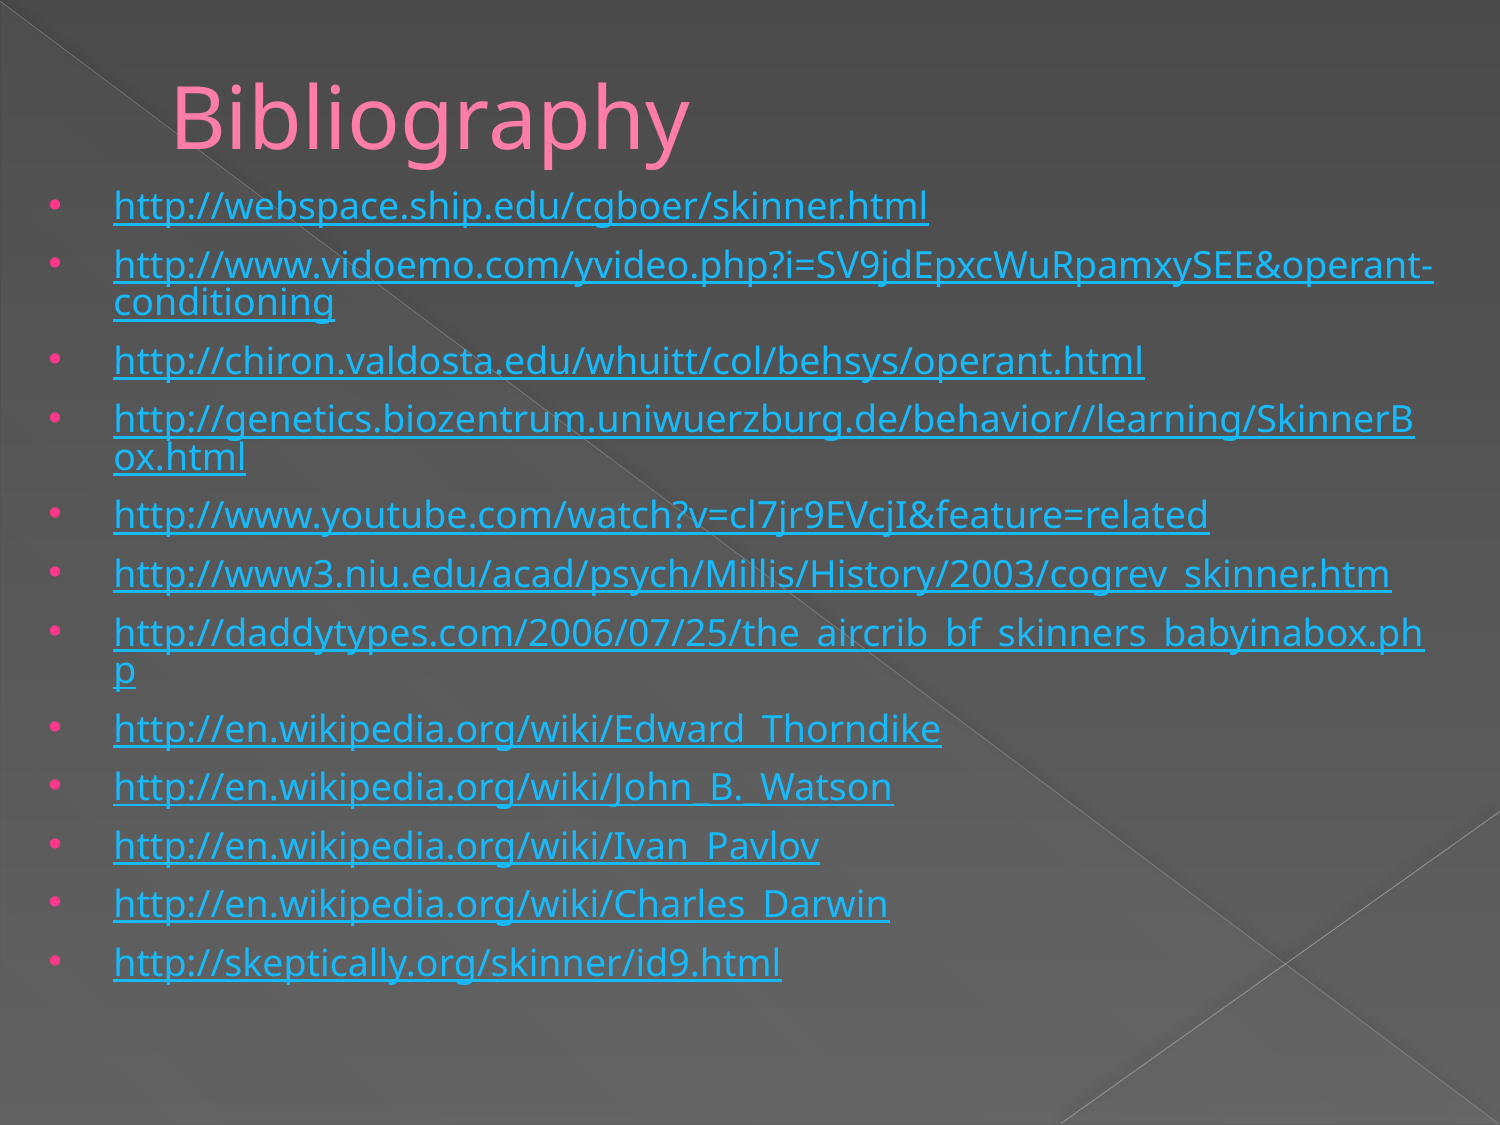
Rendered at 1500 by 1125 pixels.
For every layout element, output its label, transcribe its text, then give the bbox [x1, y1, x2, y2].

list http://webspace.ship.edu/cgboer/skinner.html http://www.vidoemo.com/yvideo.php?i=SV9jdEpxcWuRpamxySEE&operant-conditioning http://chiron.valdosta.edu/whuitt/col/behsys/operant.html http://genetics.biozentrum.uniwuerzburg.de/behavior//learning/SkinnerBox.html http://www.youtube.com/watch?v=cl7jr9EVcjI&feature=related http://www3.niu.edu/acad/psych/Millis/History/2003/cogrev_skinner.htm http://daddytypes.com/2006/07/25/the_aircrib_bf_skinners_babyinabox.php http://en.wikipedia.org/wiki/Edward_Thorndike http://en.wikipedia.org/wiki/John_B._Watson http://en.wikipedia.org/wiki/Ivan_Pavlov http://en.wikipedia.org/wiki/Charles_Darwin http://skeptically.org/skinner/id9.html [24, 174, 1450, 988]
title Bibliography [75, 0, 1425, 174]
